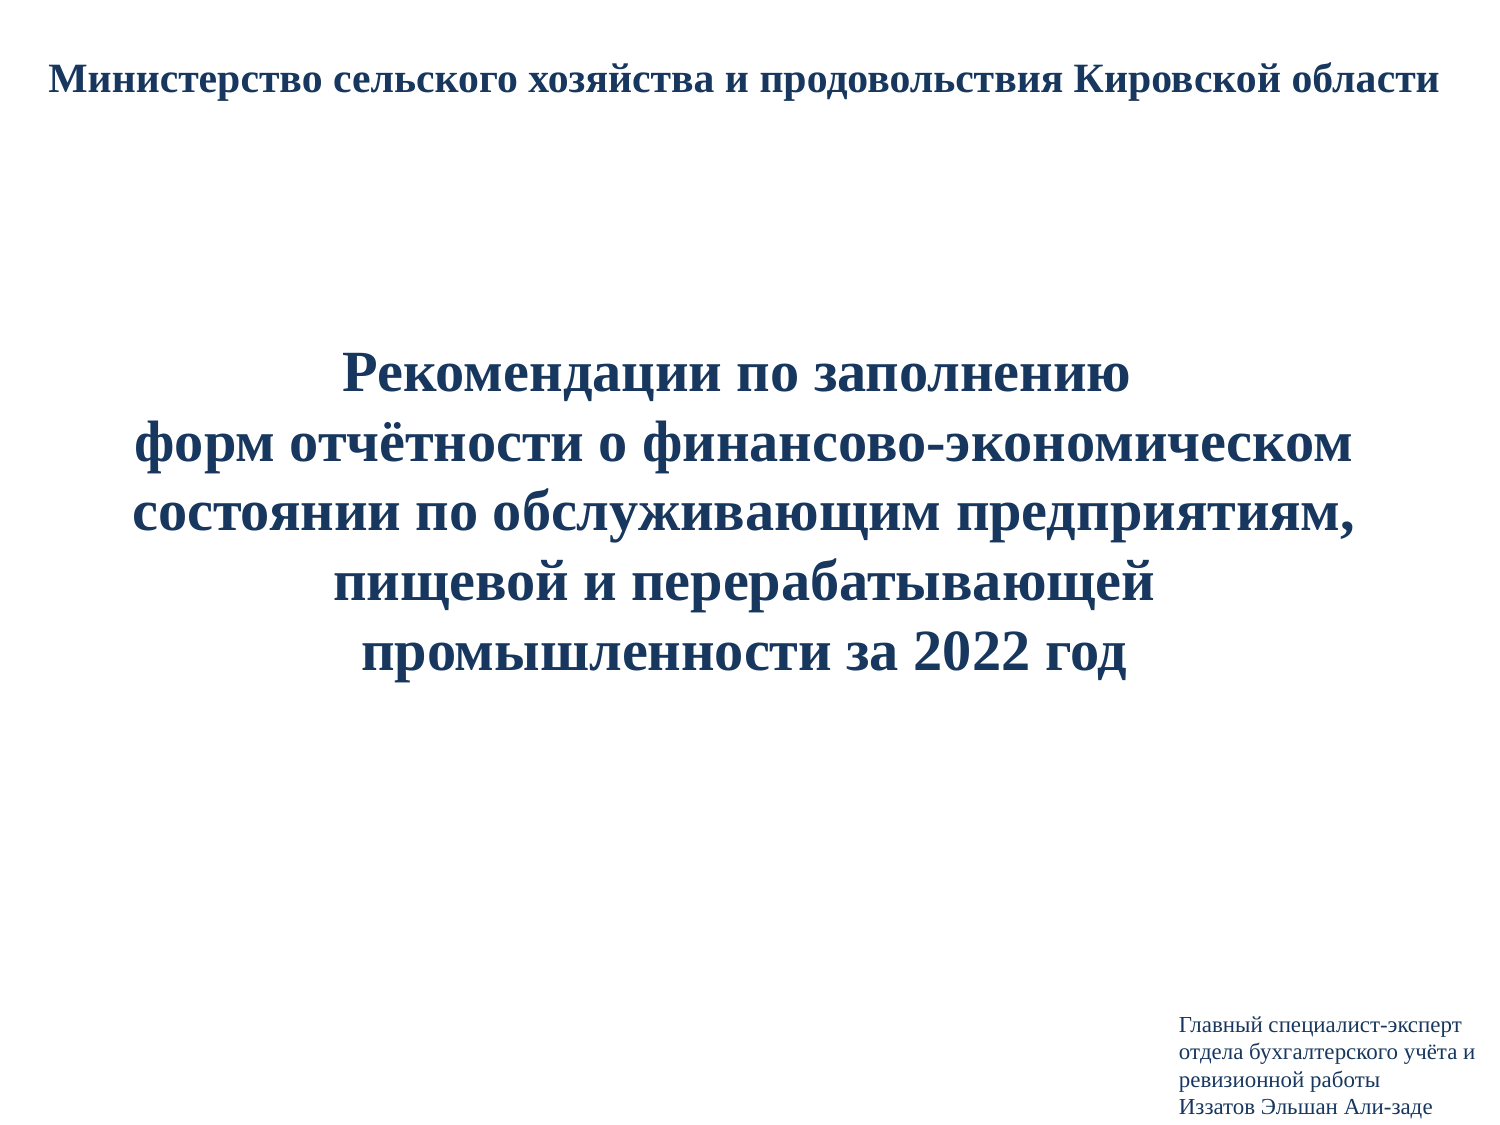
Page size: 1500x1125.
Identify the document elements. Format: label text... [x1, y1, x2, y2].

text_box Главный специалист-эксперт отдела бухгалтерского учёта и ревизионной работы Иззатов Эльшан Али-заде [1164, 999, 1500, 1125]
subtitle Министерство сельского хозяйства и продовольствия Кировской области [23, 42, 1465, 120]
text_box Рекомендации по заполнению форм отчётности о финансово-экономическом состоянии по обслуживающим предприятиям, пищевой и перерабатывающей промышленности за 2022 год [112, 277, 1376, 738]
